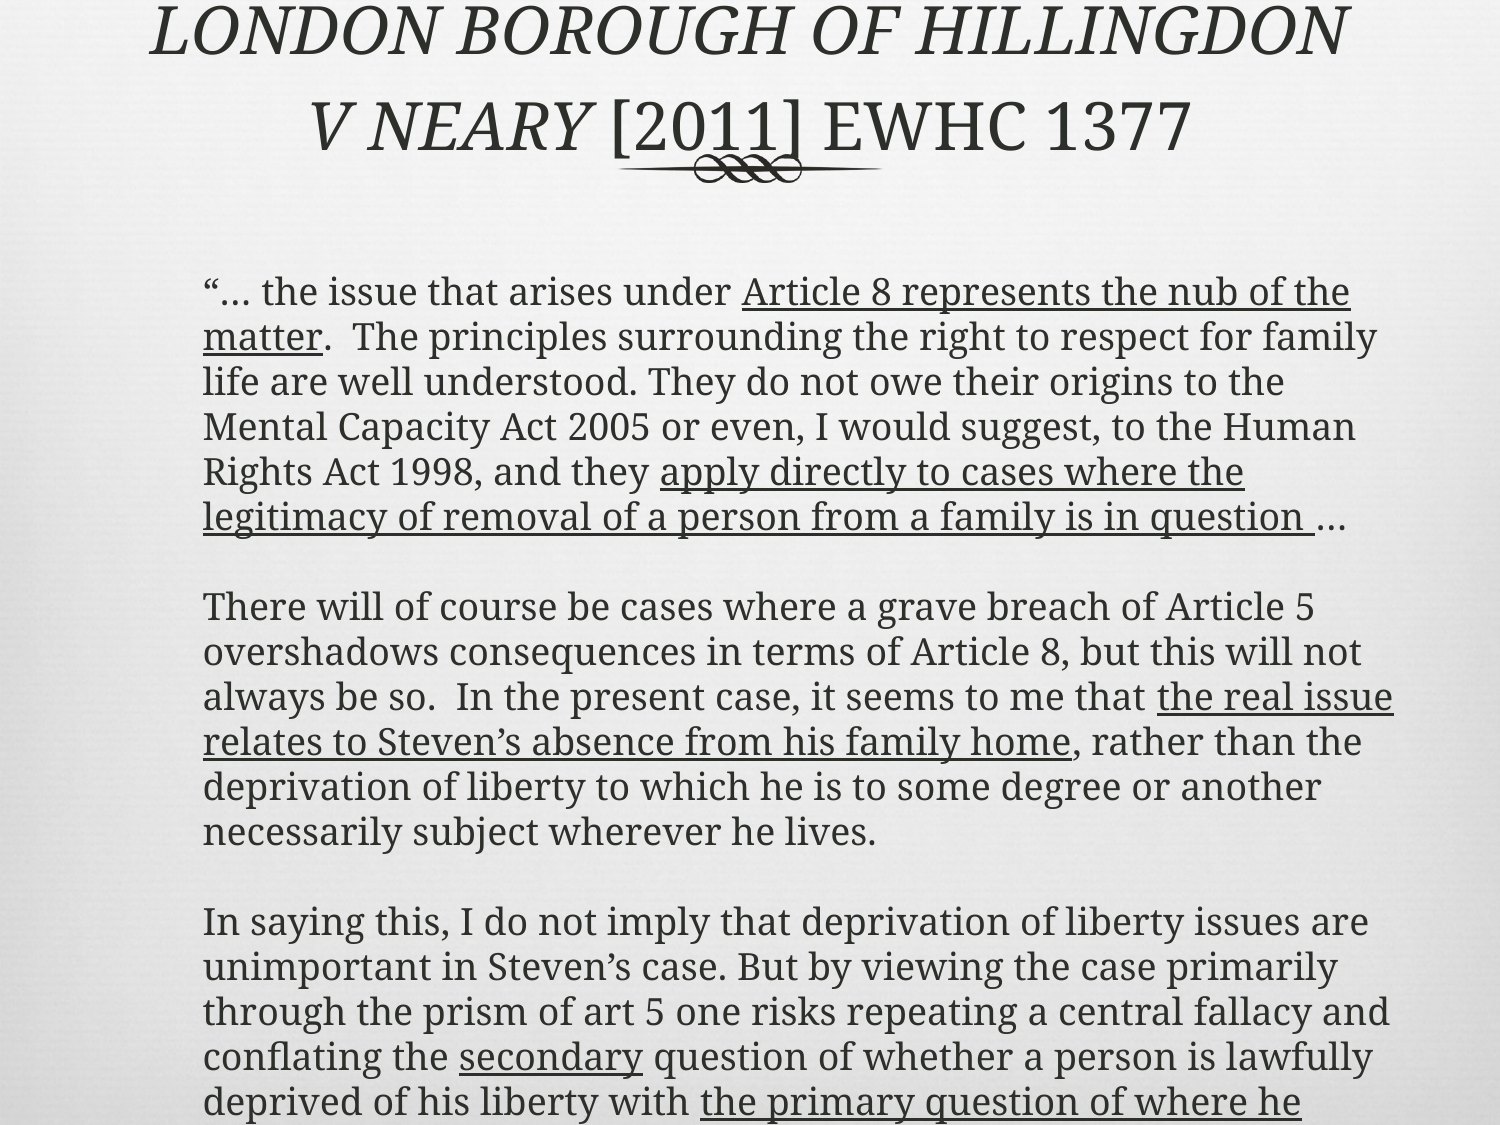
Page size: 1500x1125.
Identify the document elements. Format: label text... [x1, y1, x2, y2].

list “… the issue that arises under Article 8 represents the nub of the matter. The principles surrounding the right to respect for family life are well understood. They do not owe their origins to the Mental Capacity Act 2005 or even, I would suggest, to the Human Rights Act 1998, and they apply directly to cases where the legitimacy of removal of a person from a family is in question … There will of course be cases where a grave breach of Article 5 overshadows consequences in terms of Article 8, but this will not always be so. In the present case, it seems to me that the real issue relates to Steven’s absence from his family home, rather than the deprivation of liberty to which he is to some degree or another necessarily subject wherever he lives. In saying this, I do not imply that deprivation of liberty issues are unimportant in Steven’s case. But by viewing the case primarily through the prism of art 5 one risks repeating a central fallacy and conflating the secondary question of whether a person is lawfully deprived of his liberty with the primary question of where he should be living.” [112, 215, 1413, 1109]
picture [615, 156, 885, 183]
title London Borough of Hillingdon v Neary [2011] EWHC 1377 [112, 0, 1388, 156]
